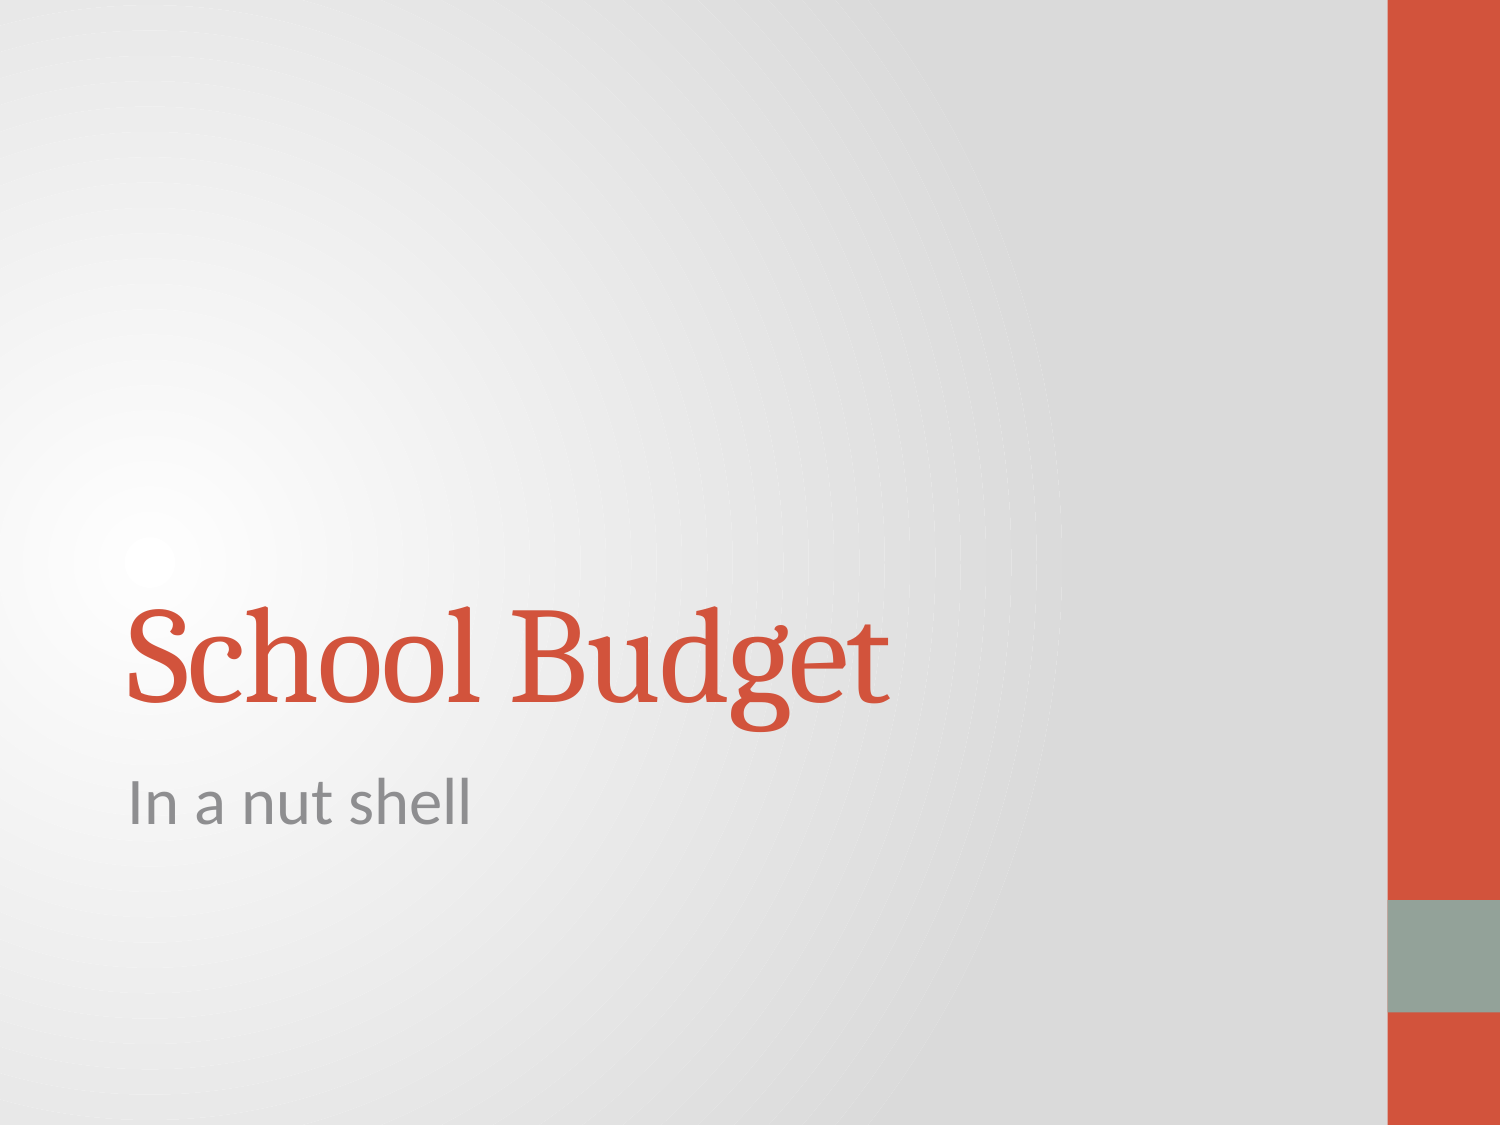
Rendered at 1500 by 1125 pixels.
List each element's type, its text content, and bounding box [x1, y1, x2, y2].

subtitle In a nut shell [112, 750, 1173, 925]
title School Budget [112, 312, 1350, 738]
